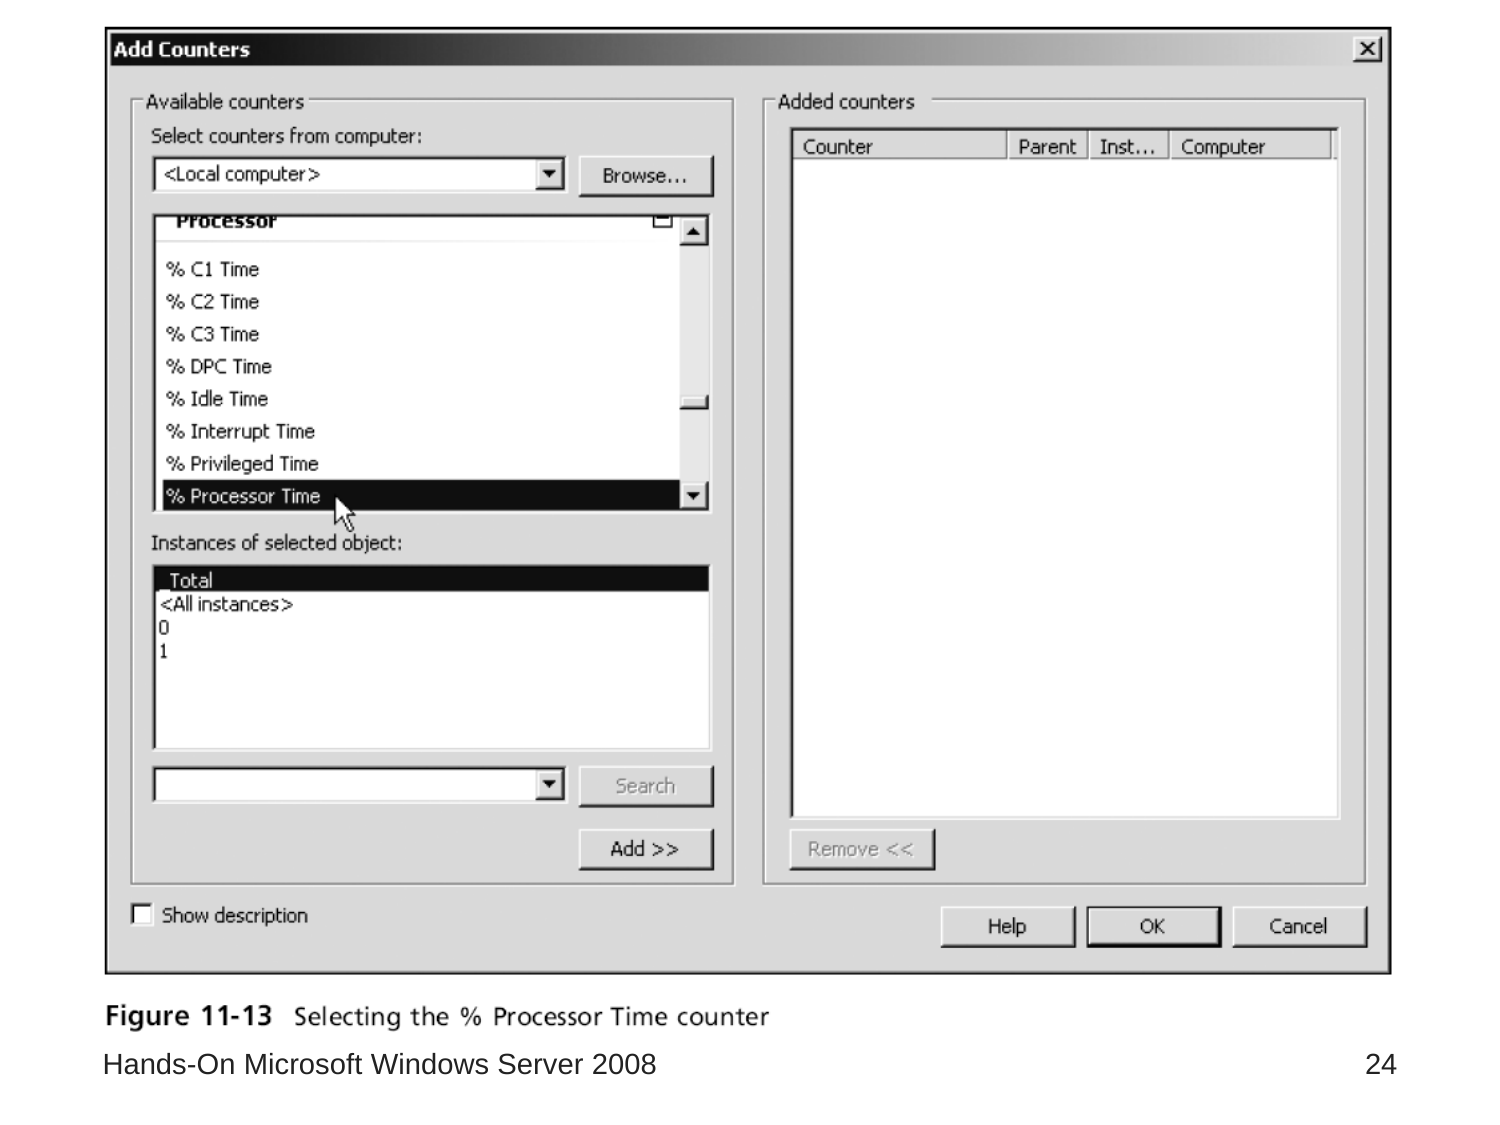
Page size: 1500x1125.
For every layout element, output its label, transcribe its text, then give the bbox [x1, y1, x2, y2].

footer Hands-On Microsoft Windows Server 2008 [87, 1037, 1051, 1101]
picture [101, 22, 1397, 1036]
slide_number 24 [1074, 1037, 1413, 1101]
